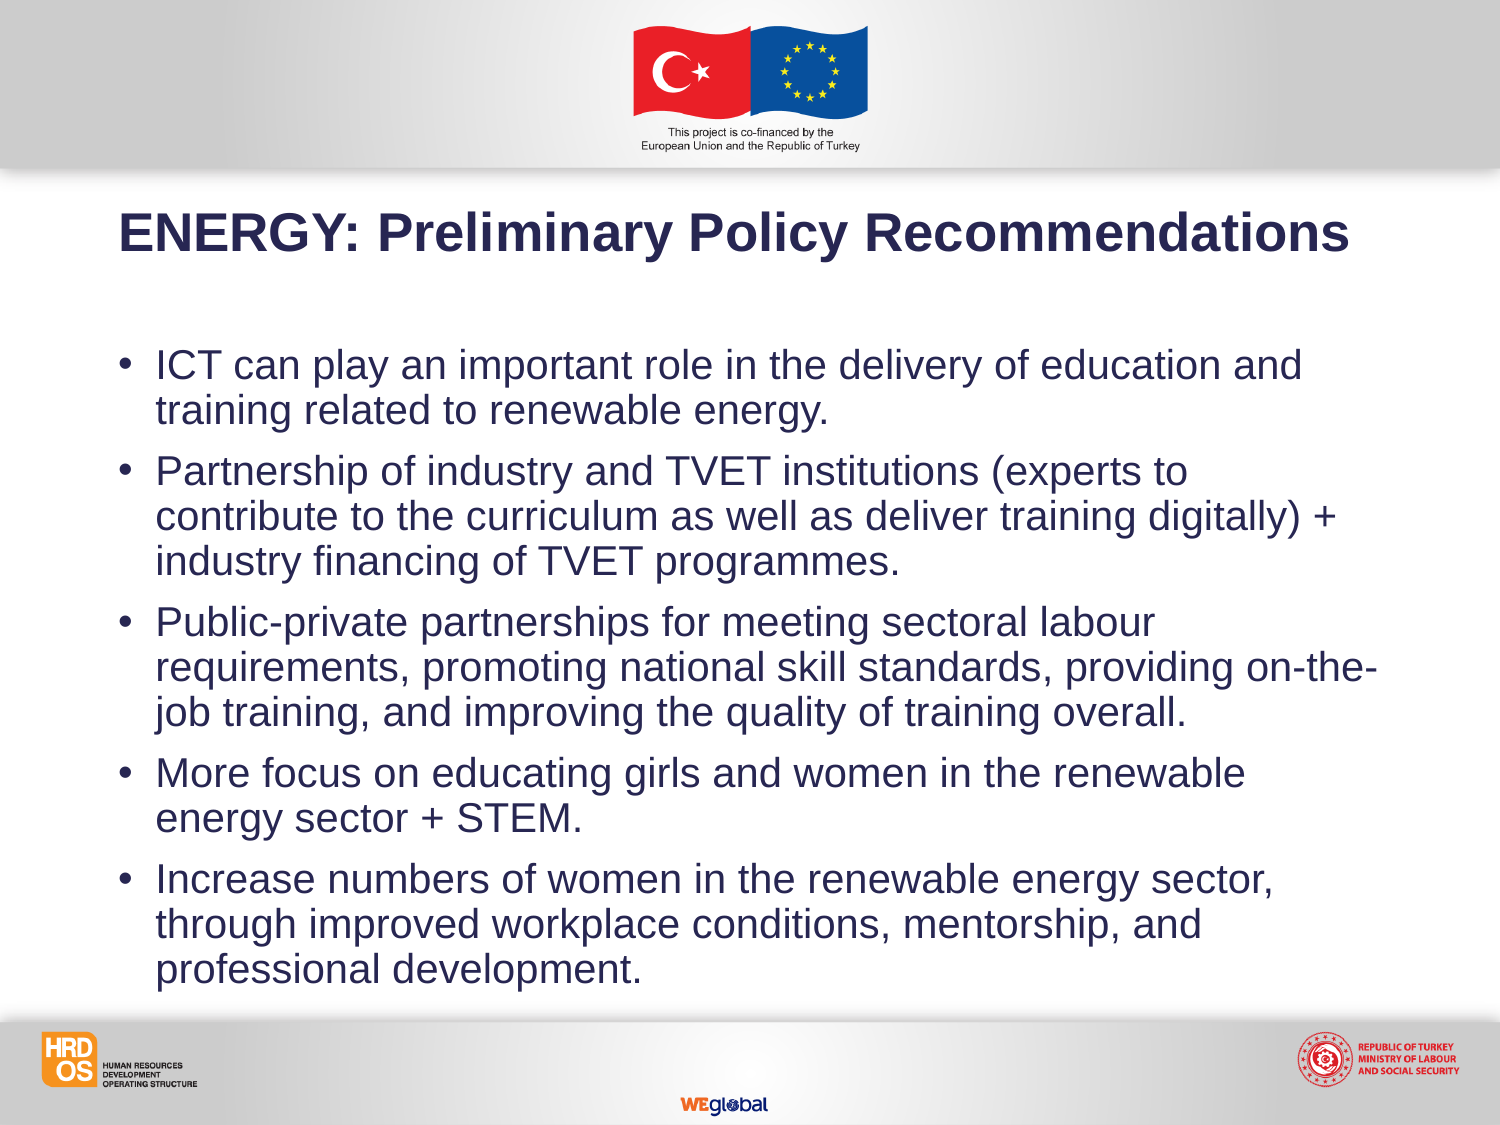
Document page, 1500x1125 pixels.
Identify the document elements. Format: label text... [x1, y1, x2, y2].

list ENERGY: Preliminary Policy Recommendations ICT can play an important role in the delivery of education and training related to renewable energy. Partnership of industry and TVET institutions (experts to contribute to the curriculum as well as deliver training digitally) + industry financing of TVET programmes. Public-private partnerships for meeting sectoral labour requirements, promoting national skill standards, providing on-the-job training, and improving the quality of training overall. More focus on educating girls and women in the renewable energy sector + STEM. Increase numbers of women in the renewable energy sector, through improved workplace conditions, mentorship, and professional development. [103, 196, 1397, 1005]
picture [0, 0, 1500, 1125]
